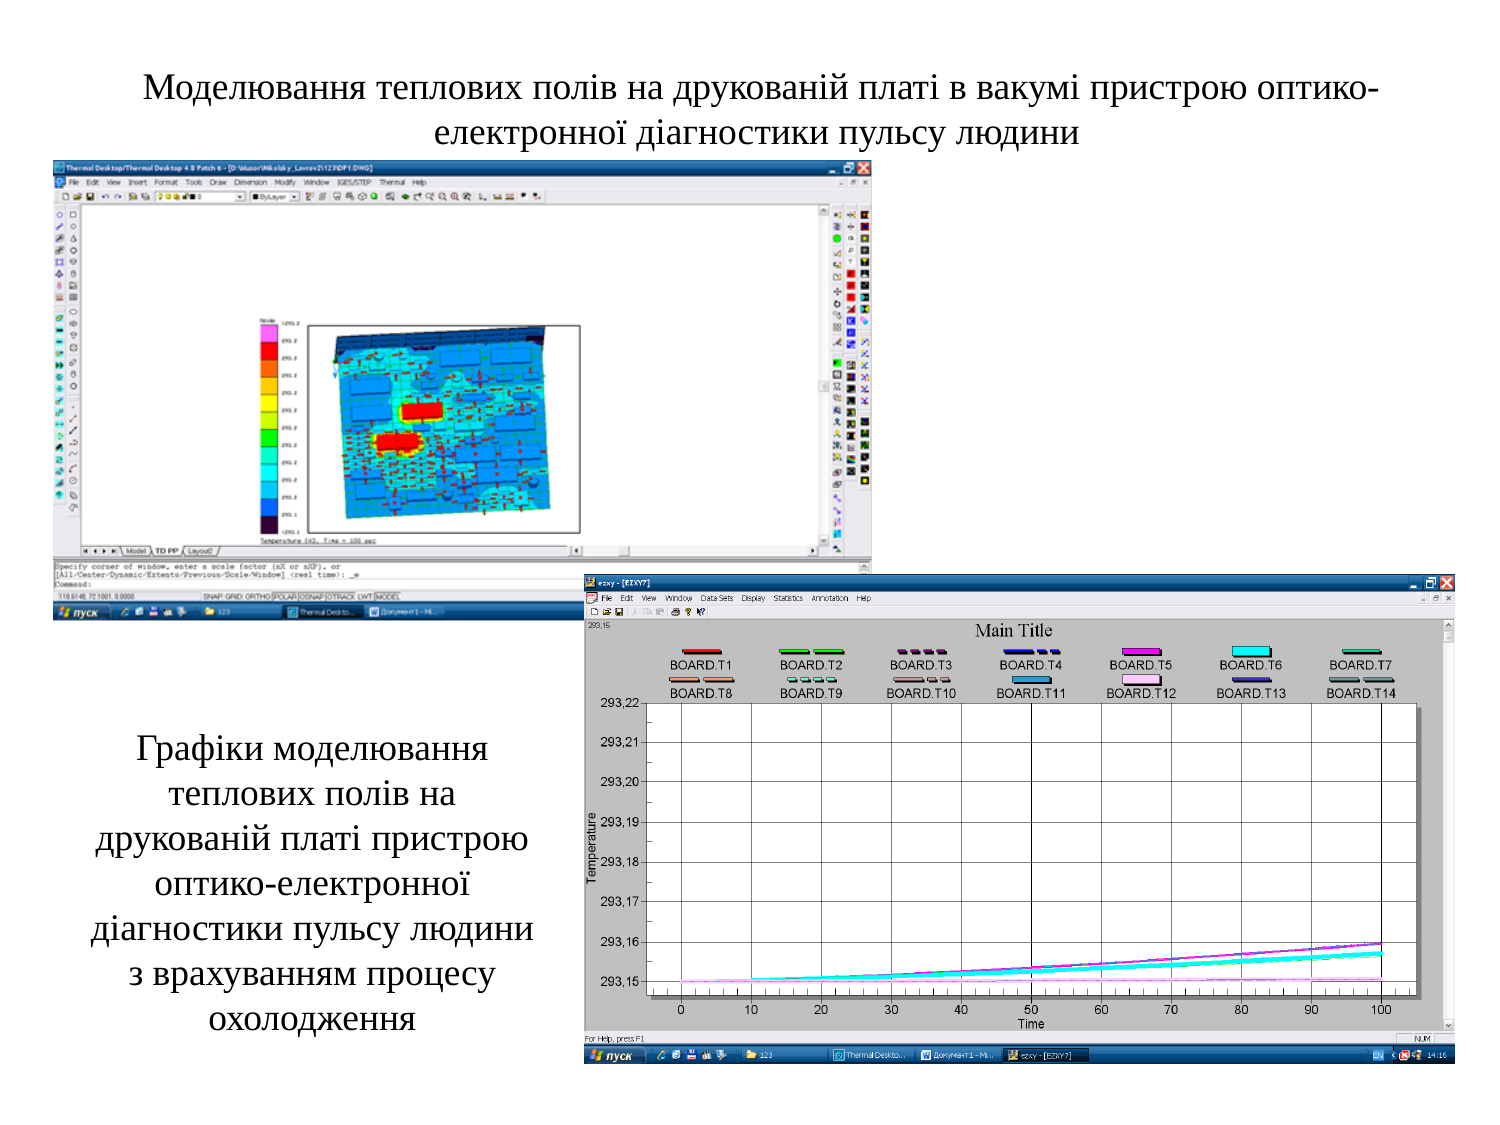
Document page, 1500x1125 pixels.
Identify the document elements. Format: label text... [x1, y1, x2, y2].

text_box Графіки моделювання теплових полів на друкованій платі пристрою оптико-електронної діагностики пульсу людини з врахуванням процесу охолодження [64, 715, 561, 1046]
text_box Моделювання теплових полів на друкованій платі в вакумі пристрою оптико-електронної діагностики пульсу людини [123, 54, 1400, 160]
picture [52, 160, 1455, 1064]
